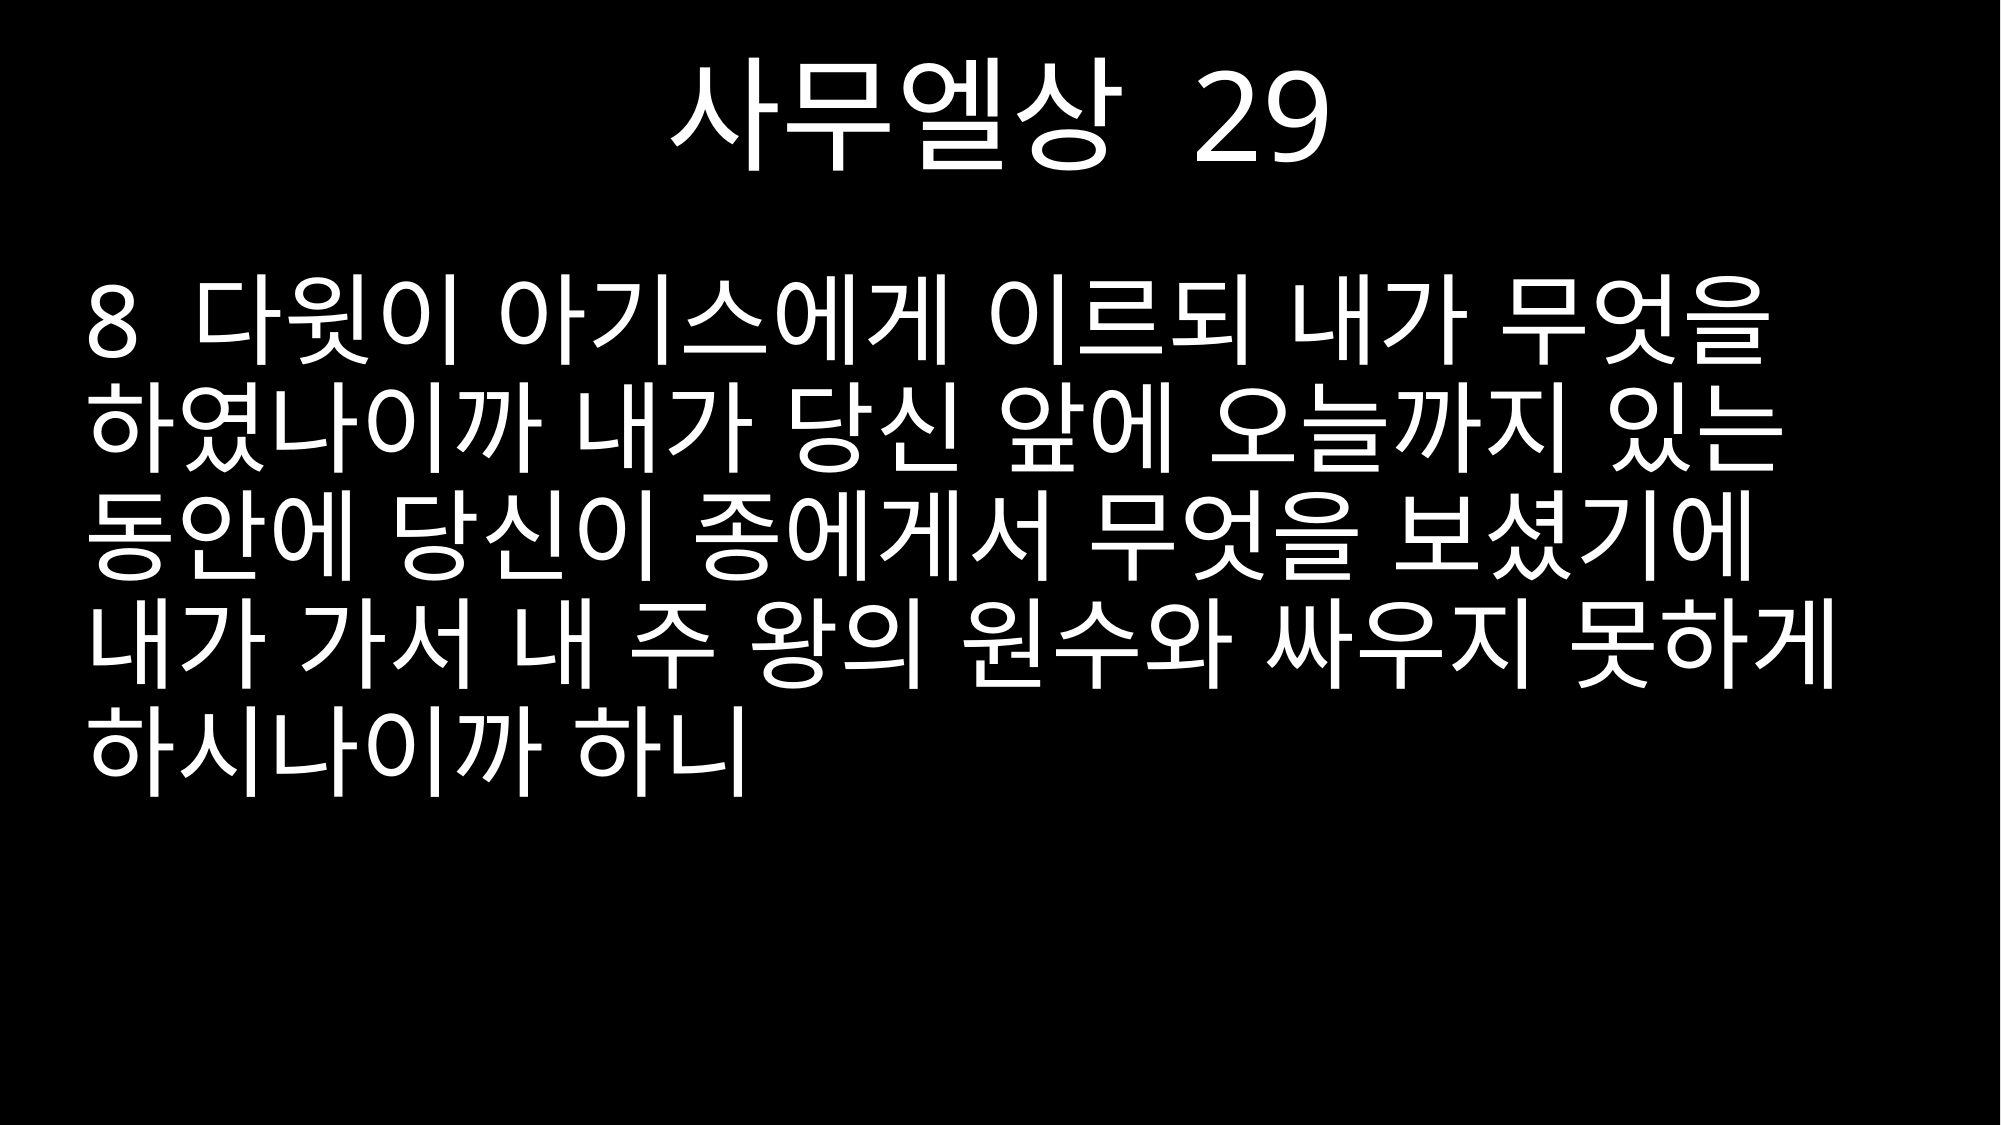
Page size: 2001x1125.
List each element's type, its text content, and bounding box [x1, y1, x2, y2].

picture [0, 0, 2001, 1125]
footer 사무엘상 29 [0, 32, 2000, 192]
list 8 다윗이 아기스에게 이르되 내가 무엇을 하였나이까 내가 당신 앞에 오늘까지 있는 동안에 당신이 종에게서 무엇을 보셨기에 내가 가서 내 주 왕의 원수와 싸우지 못하게 하시나이까 하니 [69, 263, 1953, 423]
